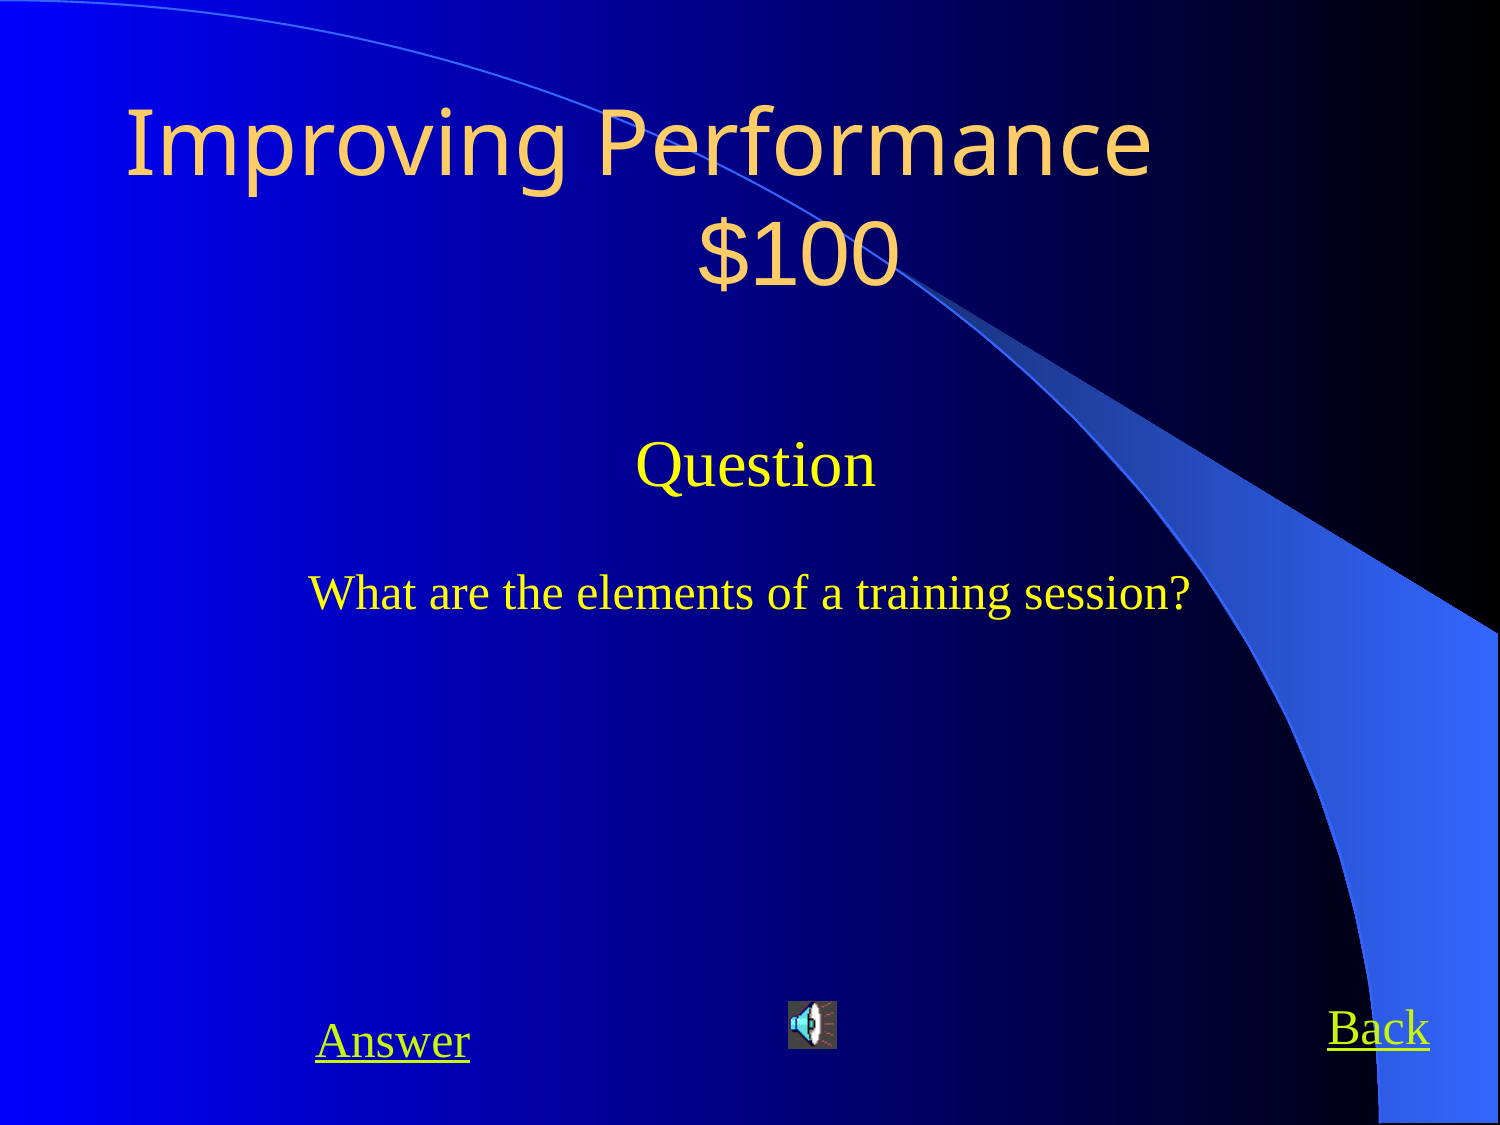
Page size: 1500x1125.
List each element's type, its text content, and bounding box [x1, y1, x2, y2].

text_box Answer [300, 999, 625, 1075]
text_box Question What are the elements of a training session? [99, 412, 1413, 748]
text_box Back [1312, 987, 1446, 1063]
title Improving Performance $100 [87, 99, 1363, 288]
picture [787, 999, 838, 1051]
